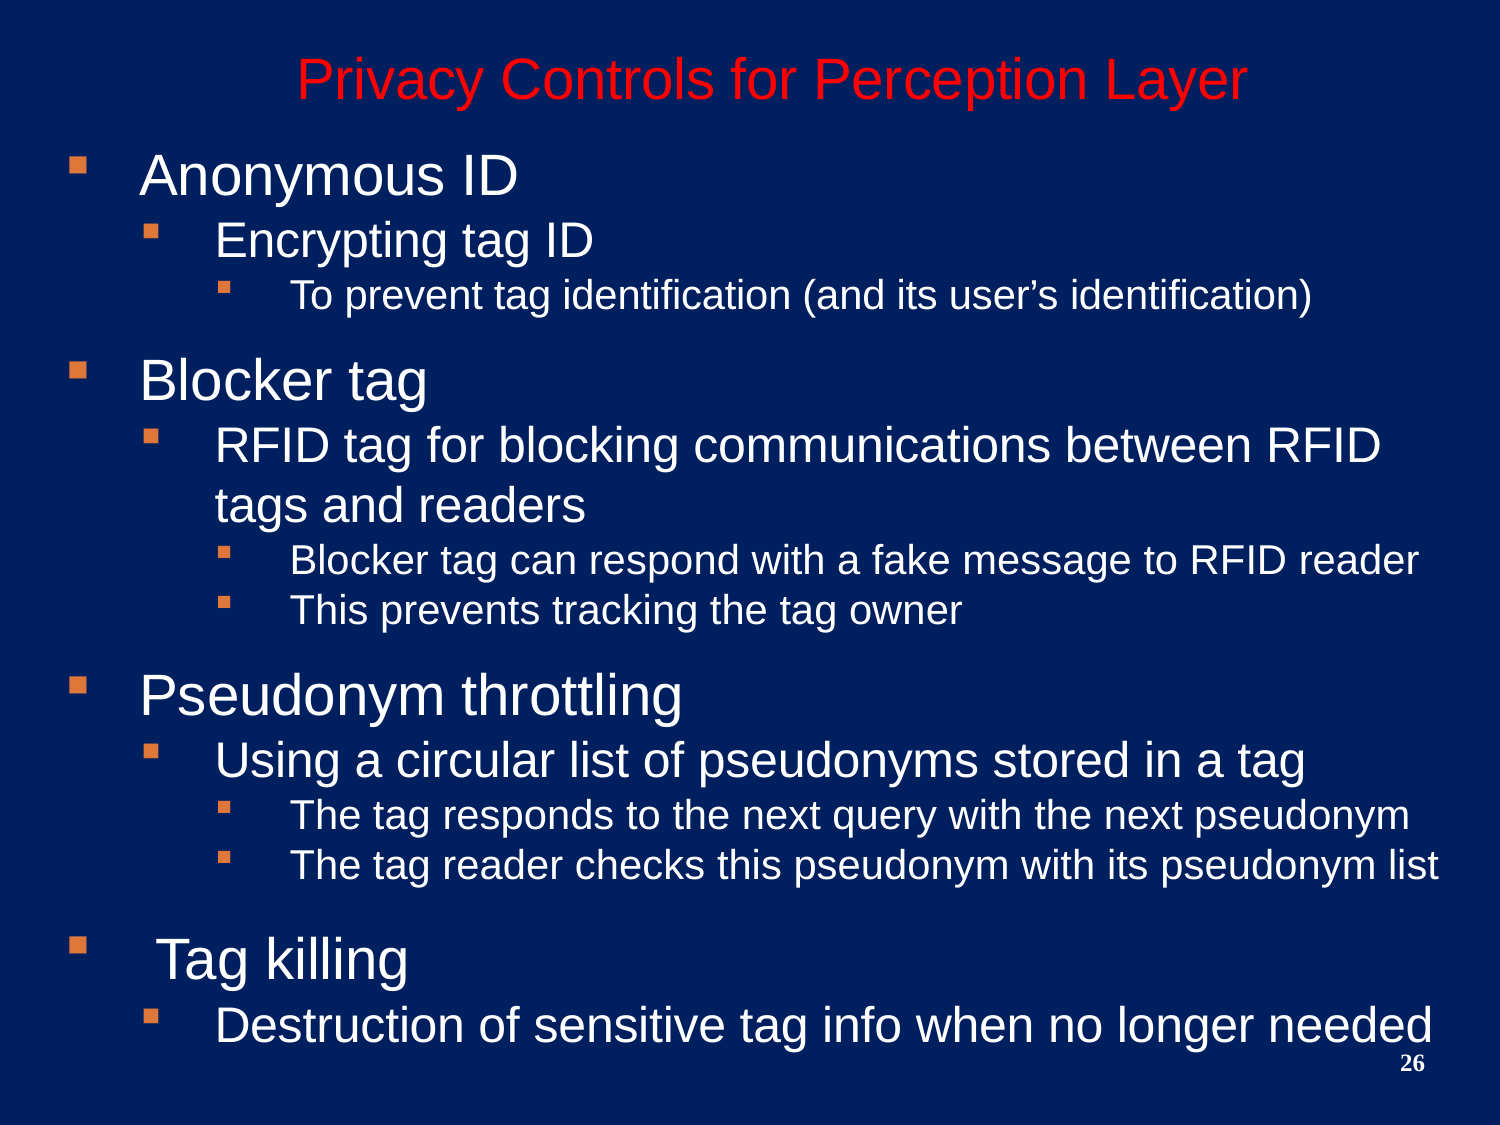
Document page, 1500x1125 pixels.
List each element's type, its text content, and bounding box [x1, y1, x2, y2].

title Privacy Controls for Perception Layer [24, 16, 1500, 230]
text_box Anonymous ID Encrypting tag ID To prevent tag identification (and its user’s identification) Blocker tag RFID tag for blocking communications between RFID tags and readers Blocker tag can respond with a fake message to RFID reader This prevents tracking the tag owner Pseudonym throttling Using a circular list of pseudonyms stored in a tag The tag responds to the next query with the next pseudonym The tag reader checks this pseudonym with its pseudonym list Tag killing Destruction of sensitive tag info when no longer needed [62, 137, 1450, 1053]
slide_number 26 [1080, 1046, 1425, 1125]
